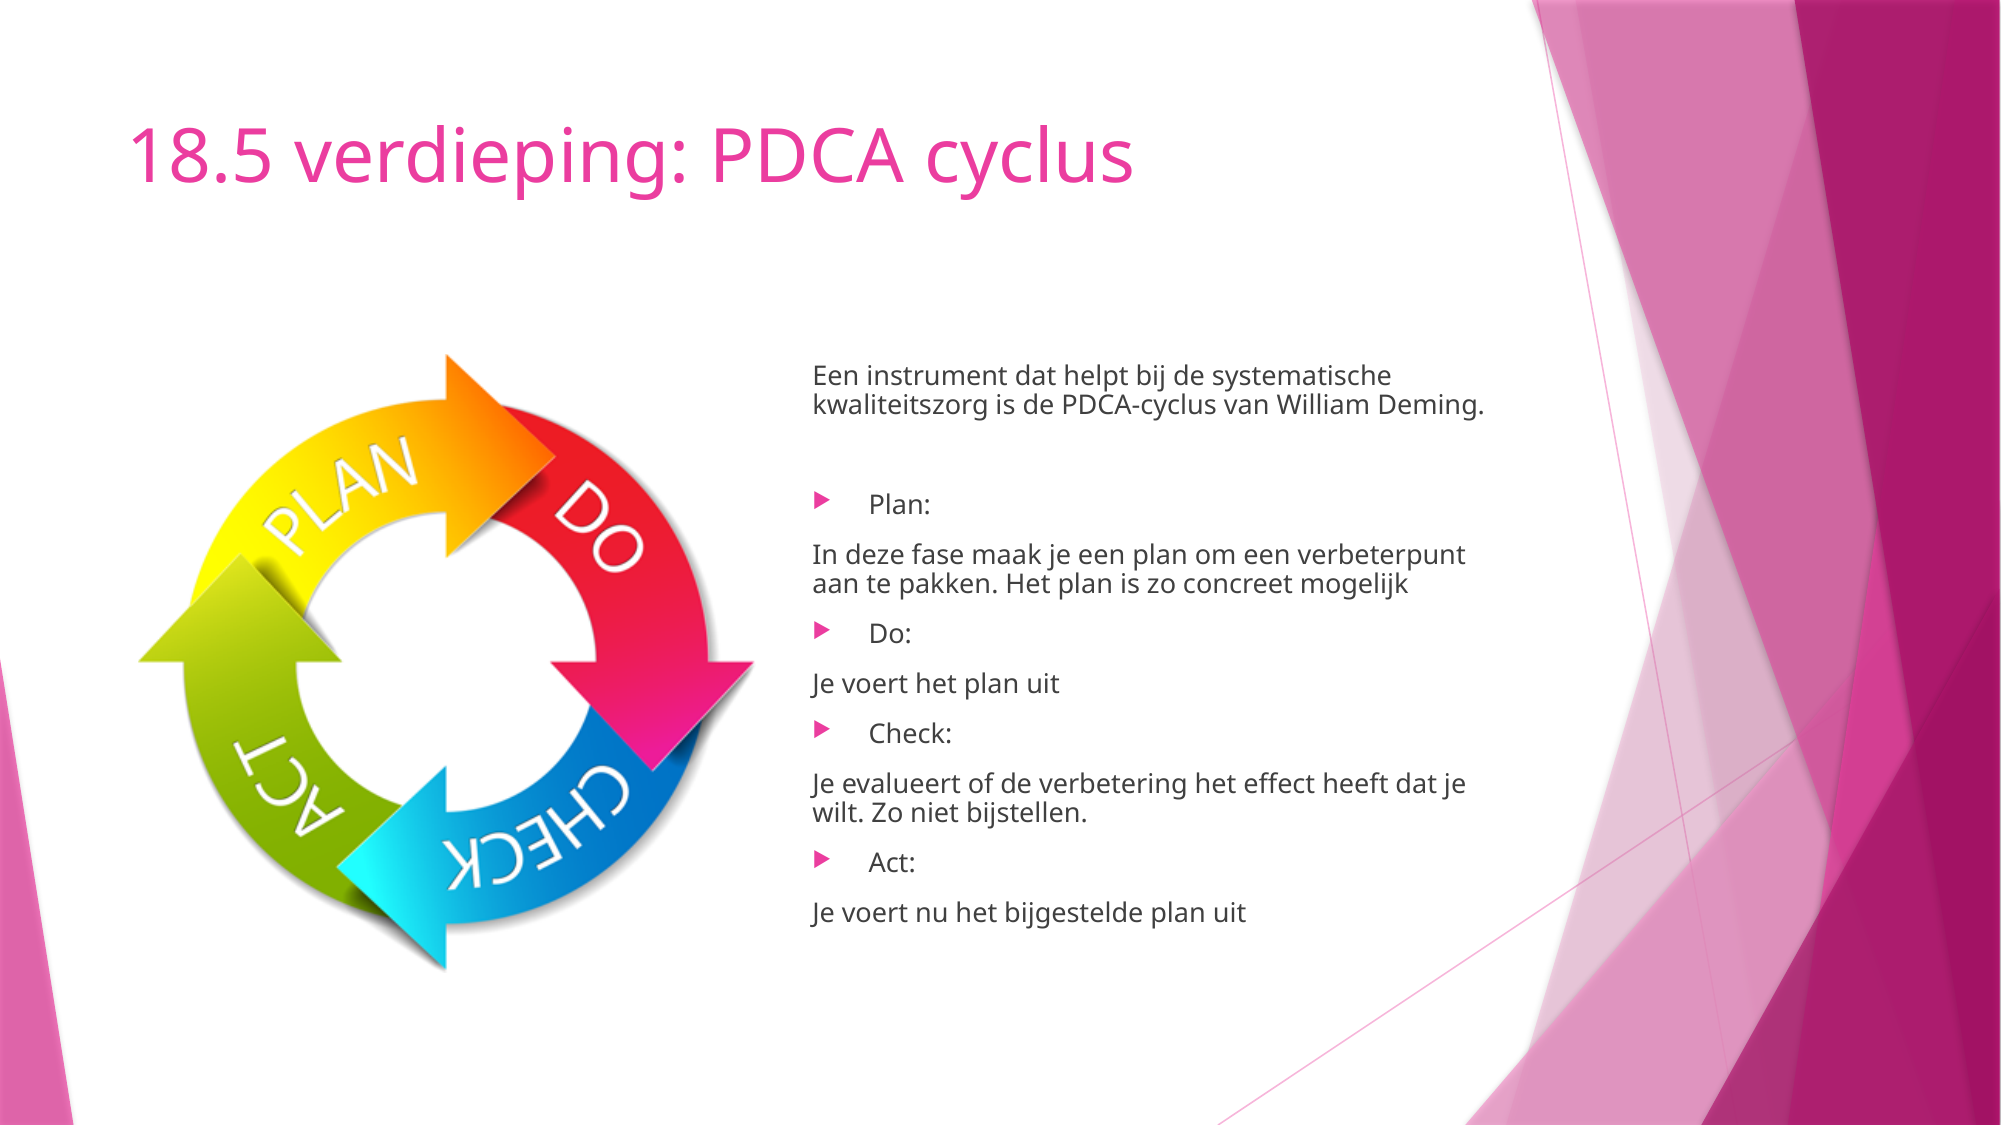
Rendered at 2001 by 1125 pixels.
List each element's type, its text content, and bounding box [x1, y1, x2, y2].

title 18.5 verdieping: PDCA cyclus [111, 99, 1522, 317]
list Een instrument dat helpt bij de systematische kwaliteitszorg is de PDCA-cyclus van William Deming. Plan: In deze fase maak je een plan om een verbeterpunt aan te pakken. Het plan is zo concreet mogelijk Do: Je voert het plan uit Check: Je evalueert of de verbetering het effect heeft dat je wilt. Zo niet bijstellen. Act: Je voert nu het bijgestelde plan uit [797, 354, 1521, 973]
picture [138, 353, 757, 974]
